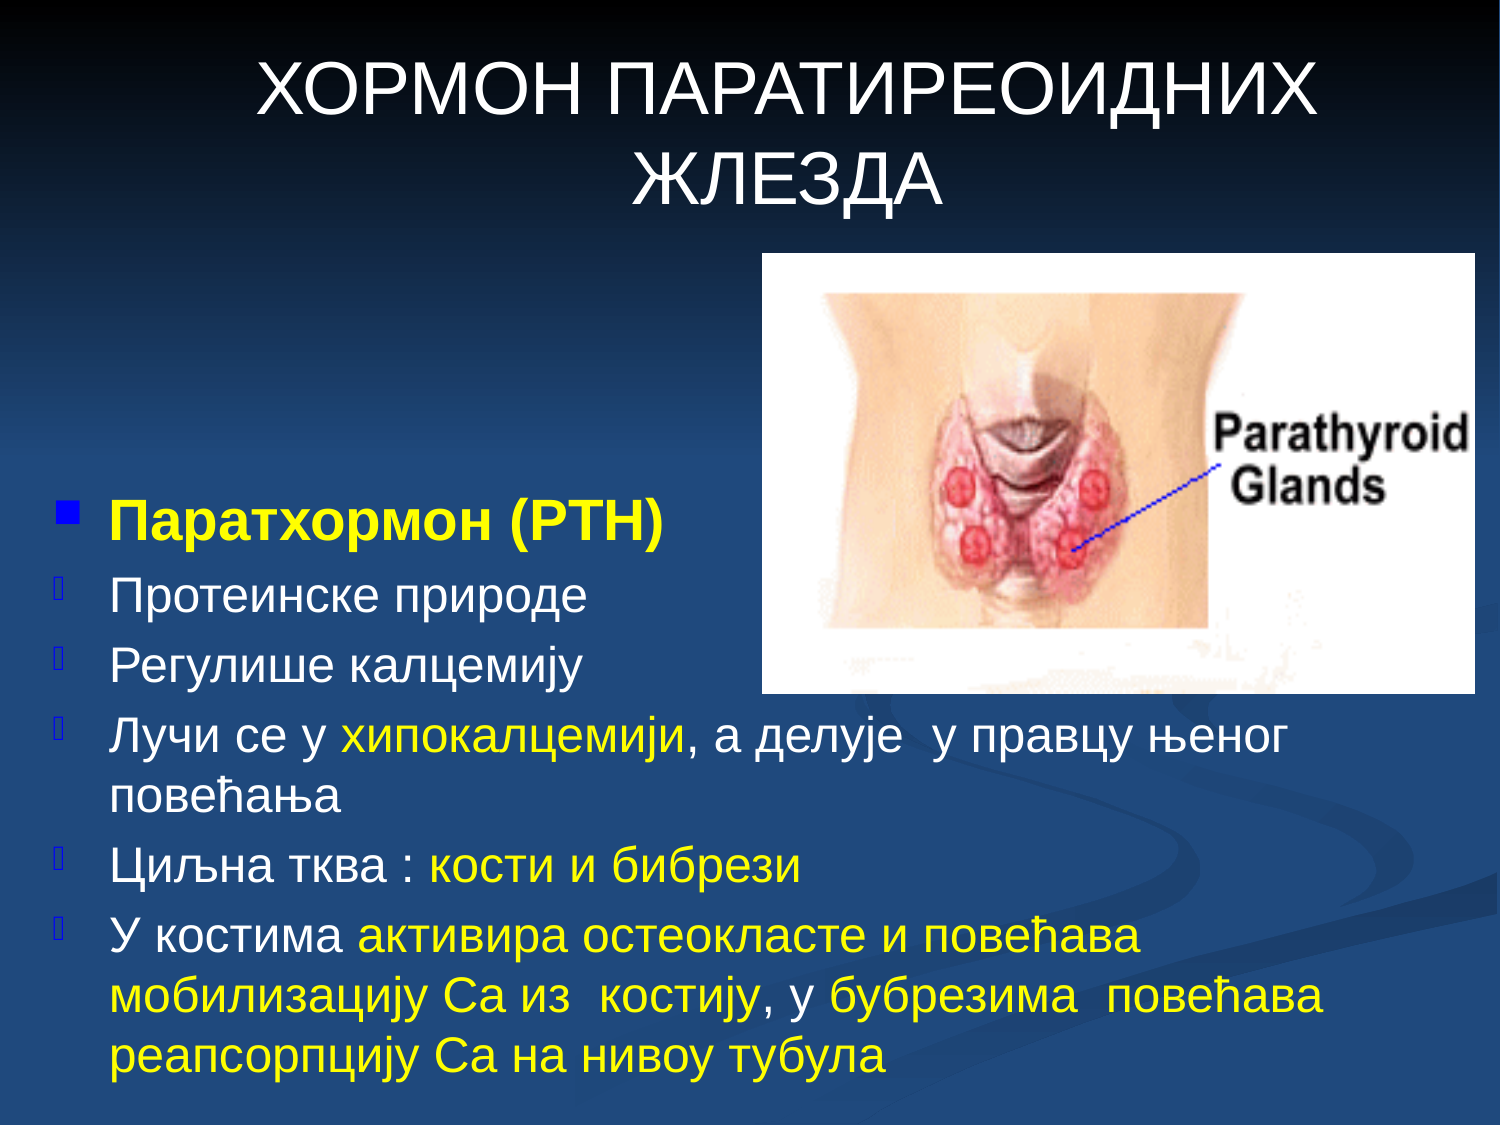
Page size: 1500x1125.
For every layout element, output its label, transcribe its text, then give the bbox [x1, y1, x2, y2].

list Паратхормон (PTH) Протеинске природе Регулише калцемију Лучи се у хипокалцемији, а делује у правцу њеног повећања Циљна тква : кости и бибрези У костима активира остеокласте и повећава мобилизацију Ca из костију, у бубрезима повећава реапсорпцију Ca на нивоу тубула [37, 99, 1476, 1125]
title ХОРМОН ПАРАТИРЕОИДНИХ ЖЛЕЗДА [149, 24, 1426, 228]
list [762, 253, 1476, 694]
